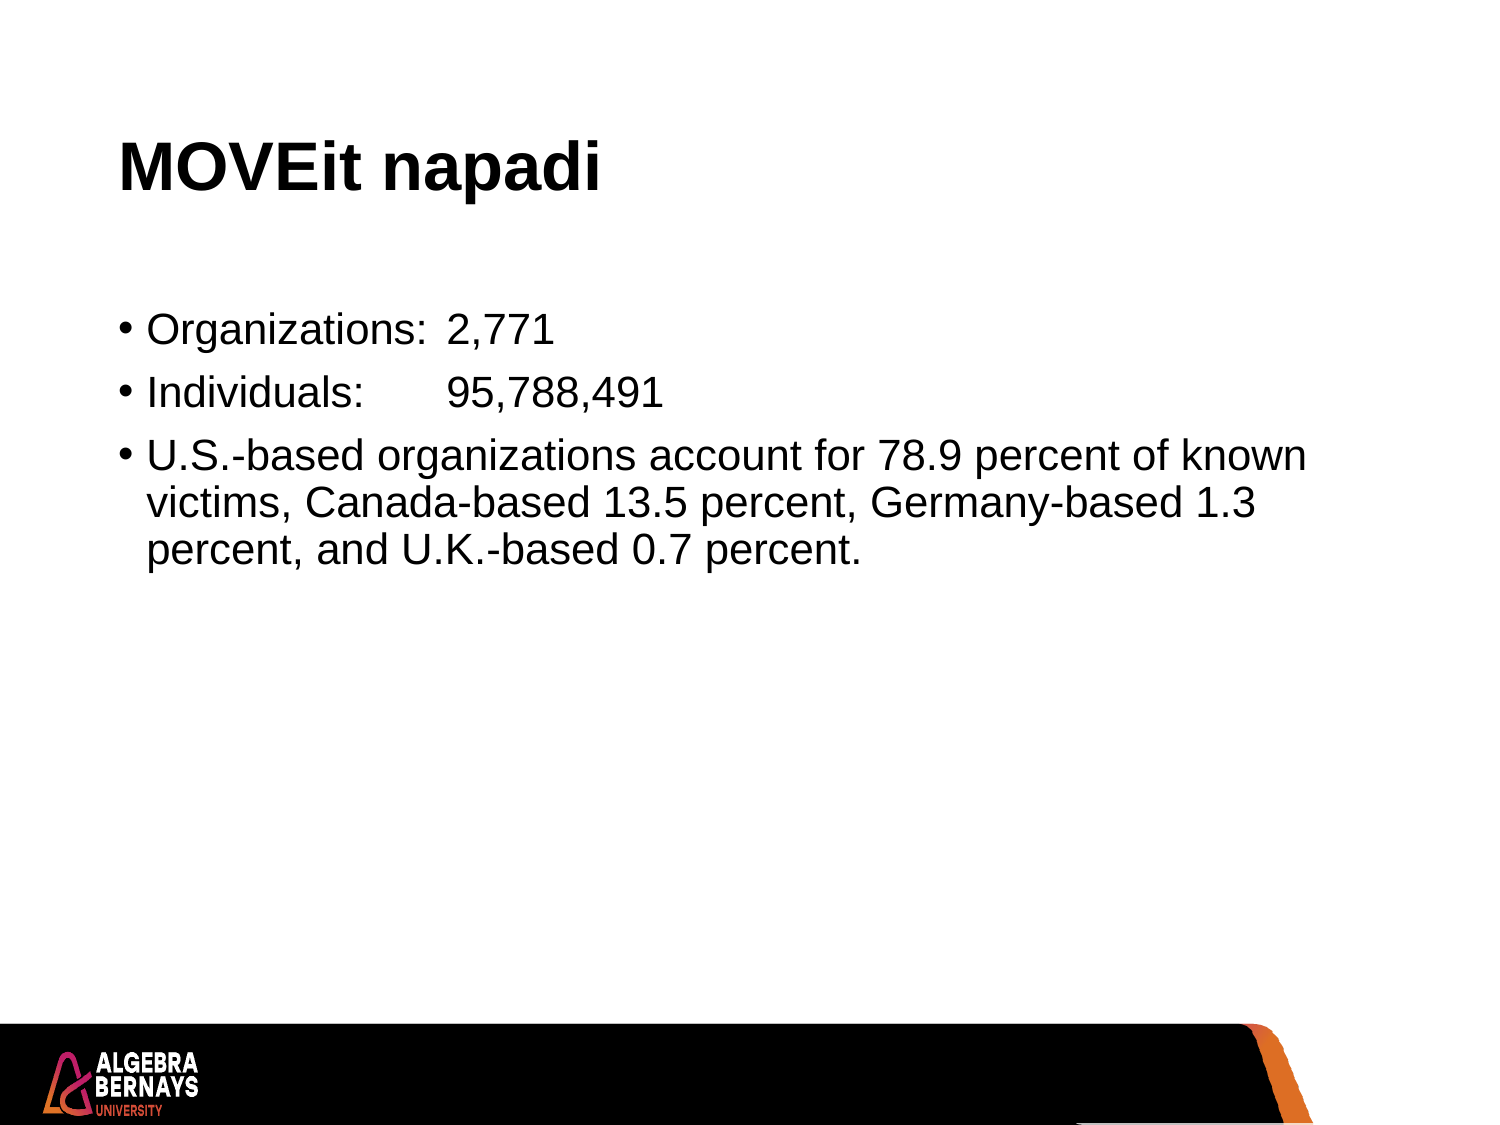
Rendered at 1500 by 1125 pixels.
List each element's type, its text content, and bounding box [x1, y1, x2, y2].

list Organizations: 2,771 Individuals: 95,788,491 U.S.-based organizations account for 78.9 percent of known victims, Canada-based 13.5 percent, Germany-based 1.3 percent, and U.K.-based 0.7 percent. [103, 299, 1397, 1014]
title MOVEit napadi [103, 59, 1397, 278]
picture [0, 1023, 1468, 1125]
